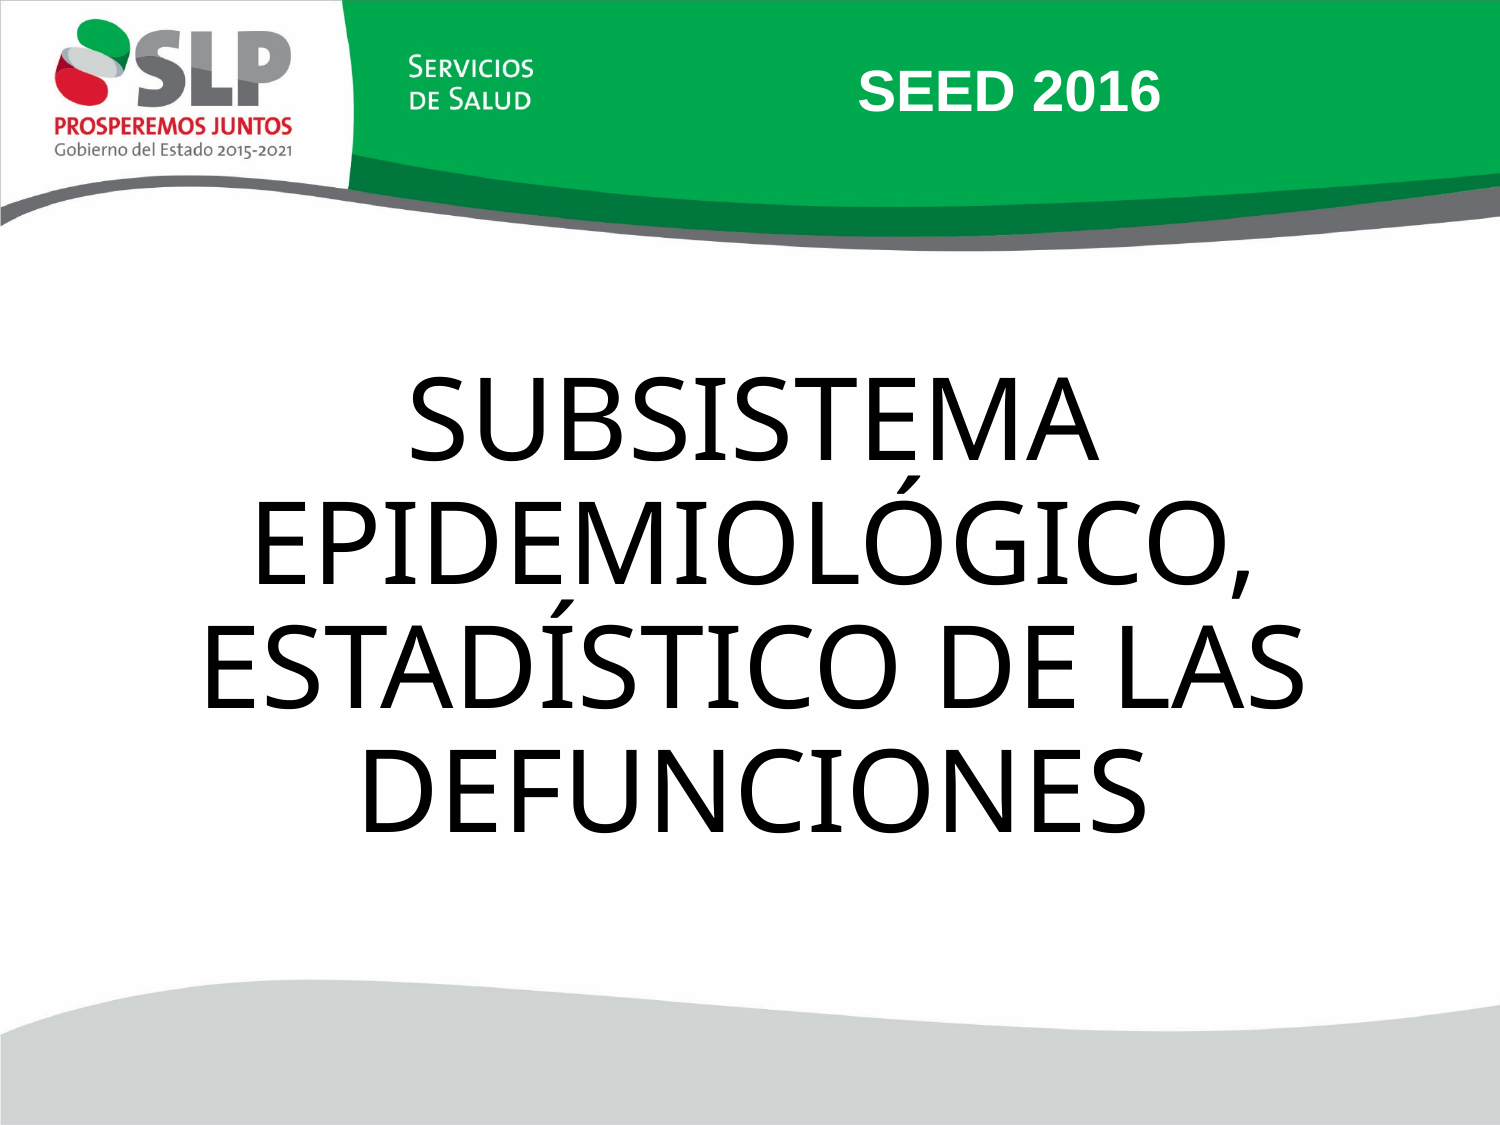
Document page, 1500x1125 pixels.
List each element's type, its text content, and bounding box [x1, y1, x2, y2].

title SUBSISTEMA EPIDEMIOLÓGICO, ESTADÍSTICO DE LAS DEFUNCIONES [115, 354, 1392, 865]
text_box SEED 2016 [842, 45, 1177, 131]
picture [0, 0, 1500, 1125]
